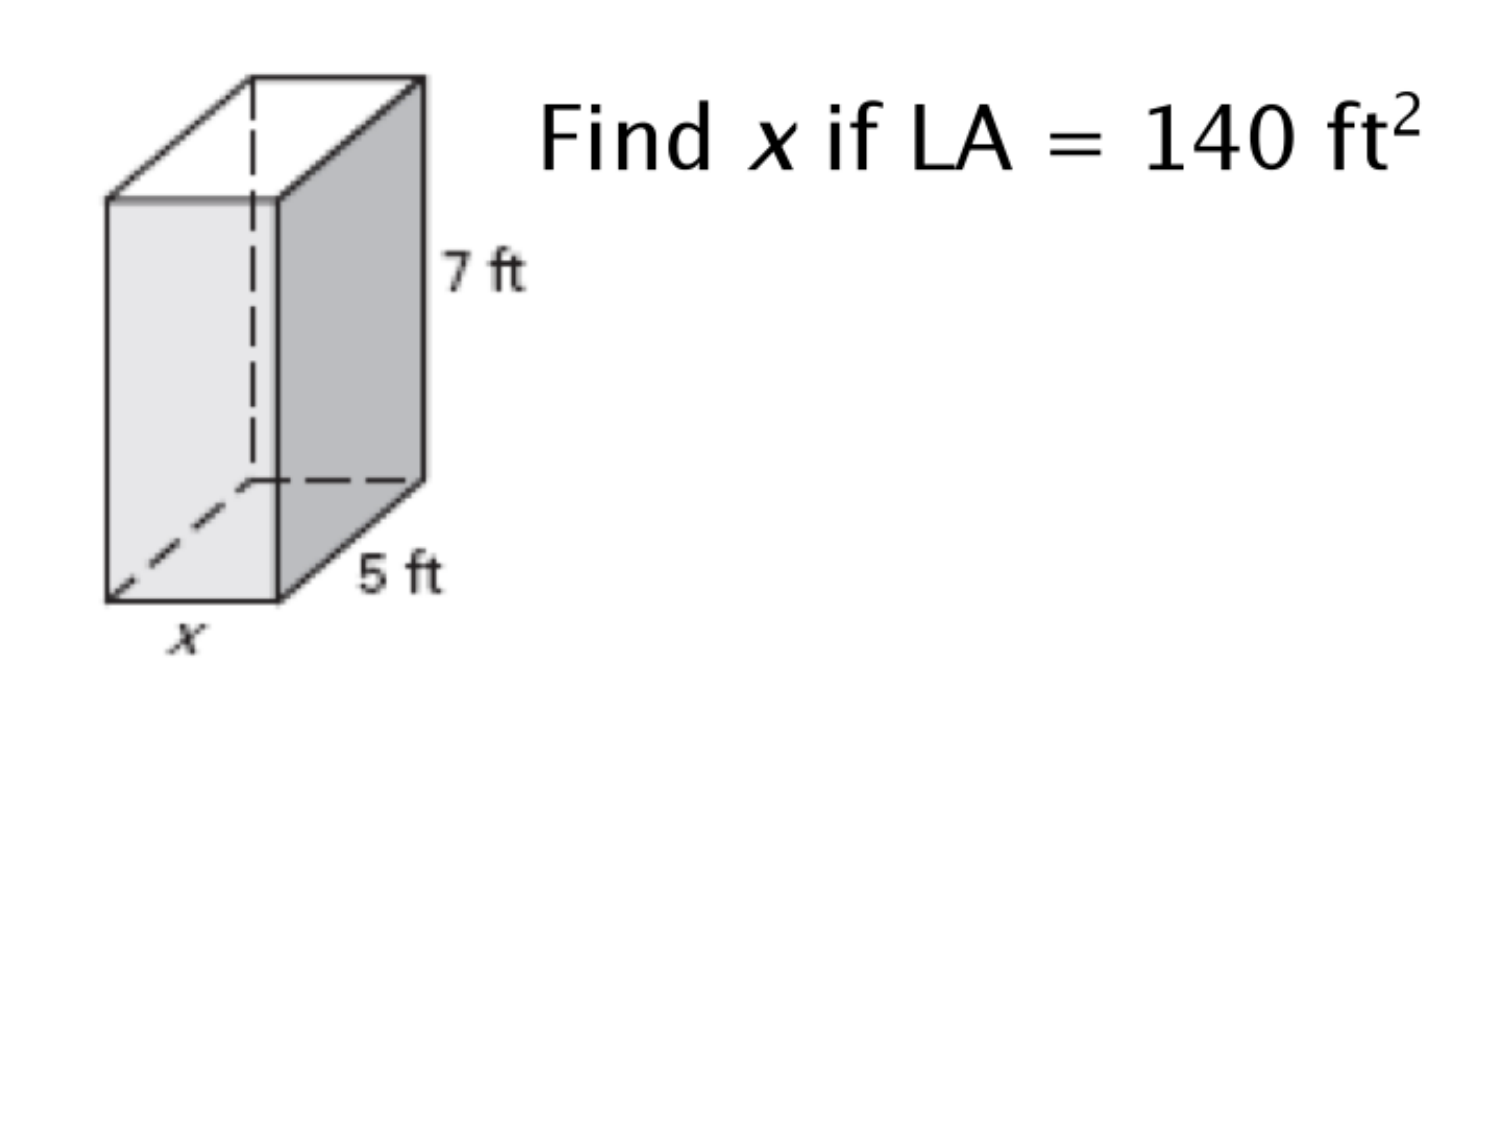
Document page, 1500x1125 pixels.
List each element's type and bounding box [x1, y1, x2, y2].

picture [44, 50, 1451, 685]
